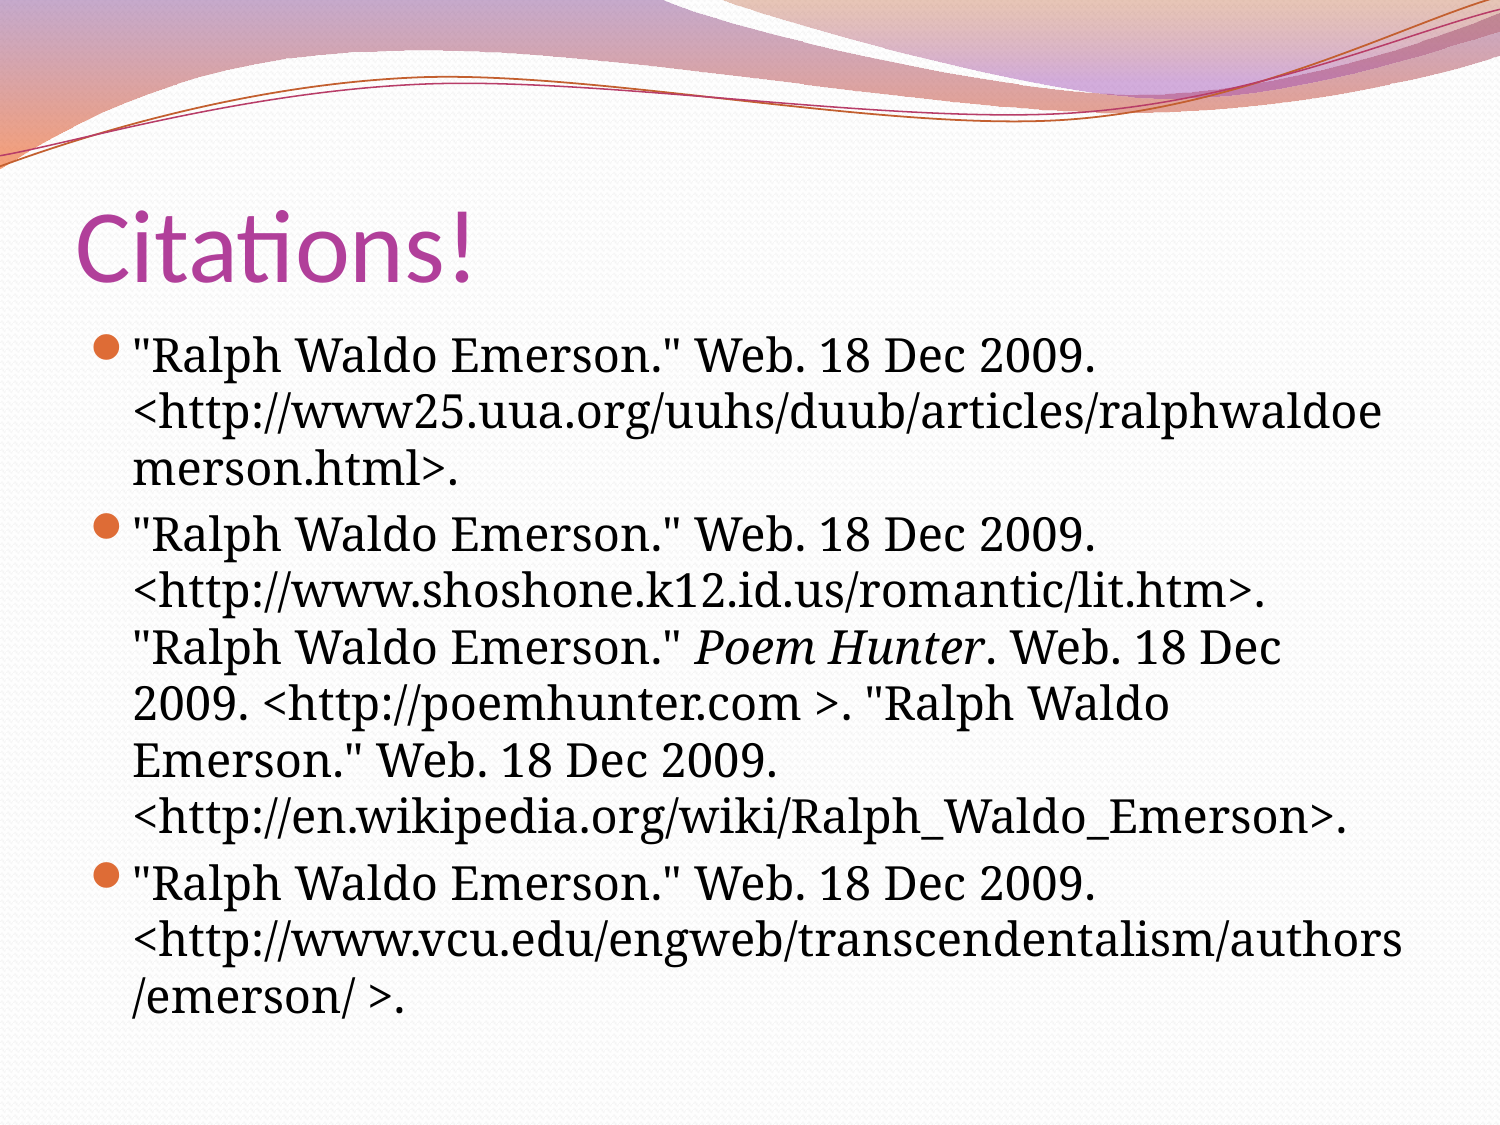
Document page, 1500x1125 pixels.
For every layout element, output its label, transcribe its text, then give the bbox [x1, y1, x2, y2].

title Citations! [75, 115, 1425, 303]
list "Ralph Waldo Emerson." Web. 18 Dec 2009. <http://www25.uua.org/uuhs/duub/articles/ralphwaldoemerson.html>. "Ralph Waldo Emerson." Web. 18 Dec 2009. <http://www.shoshone.k12.id.us/romantic/lit.htm>. "Ralph Waldo Emerson." Poem Hunter. Web. 18 Dec 2009. <http://poemhunter.com >. "Ralph Waldo Emerson." Web. 18 Dec 2009. <http://en.wikipedia.org/wiki/Ralph_Waldo_Emerson>. "Ralph Waldo Emerson." Web. 18 Dec 2009. <http://www.vcu.edu/engweb/transcendentalism/authors/emerson/ >. [75, 317, 1425, 1038]
